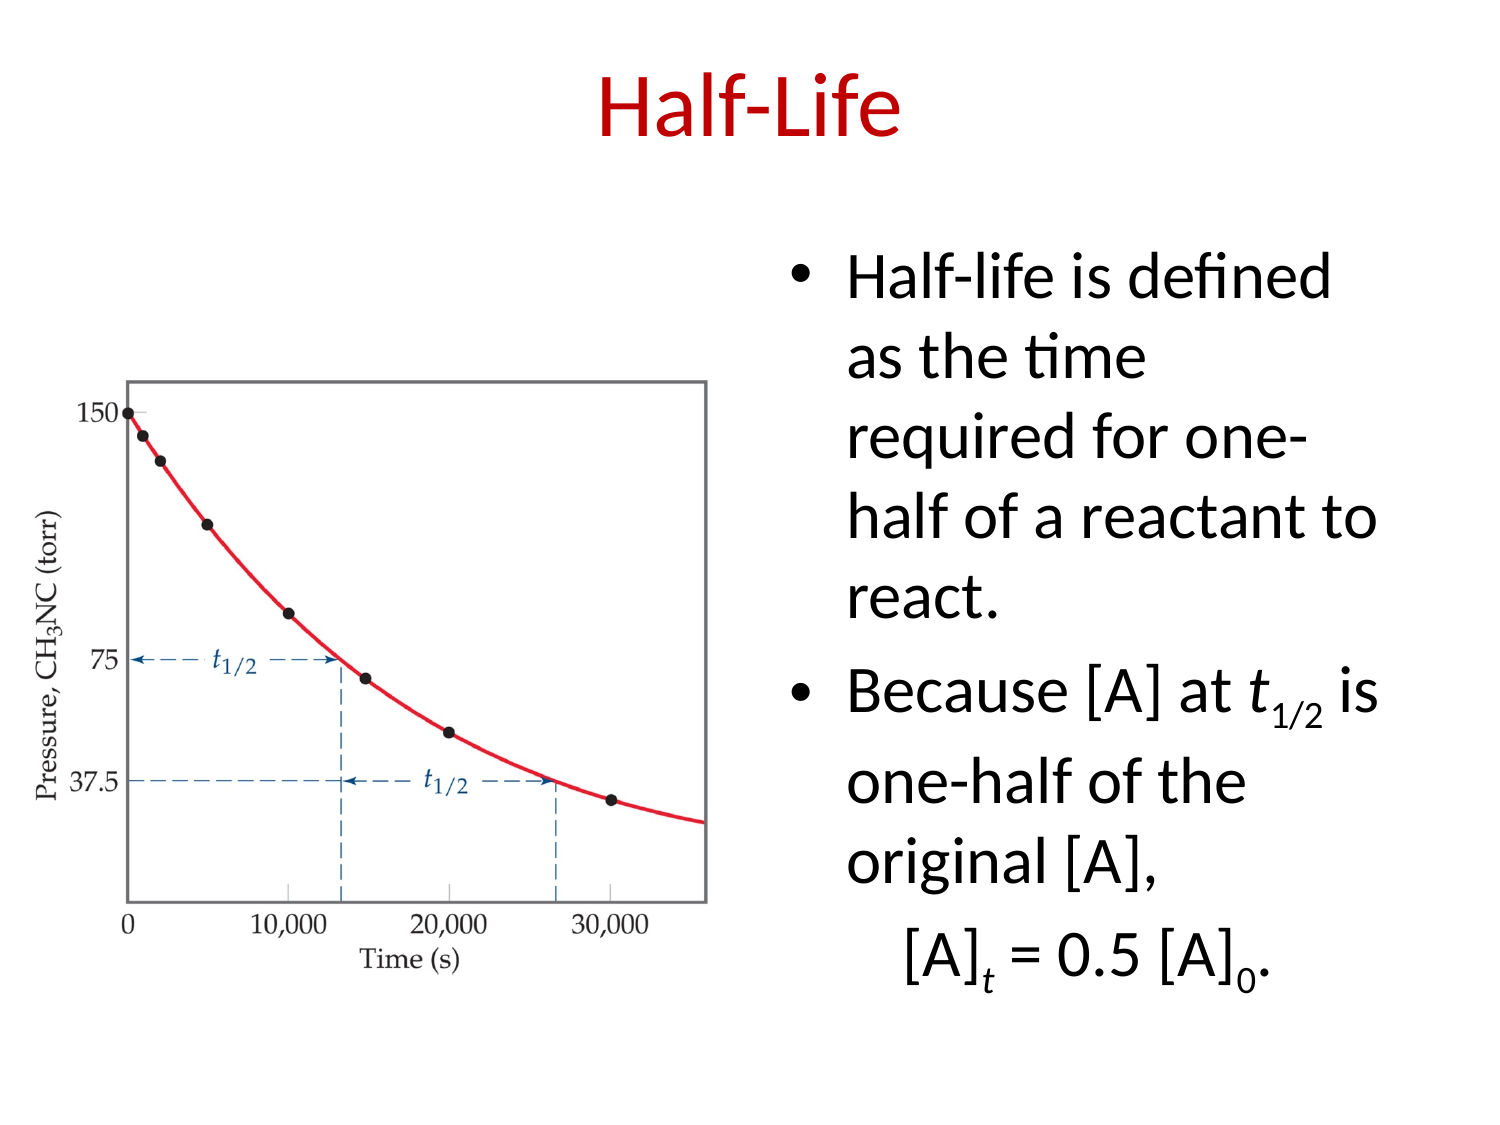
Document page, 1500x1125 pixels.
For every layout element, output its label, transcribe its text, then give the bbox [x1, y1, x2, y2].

text_box Half-life is defined as the time required for one-half of a reactant to react. Because [A] at t1/2 is one-half of the original [A], [A]t = 0.5 [A]0. [774, 224, 1400, 900]
picture [28, 374, 713, 975]
text_box Half-Life [112, 37, 1388, 225]
